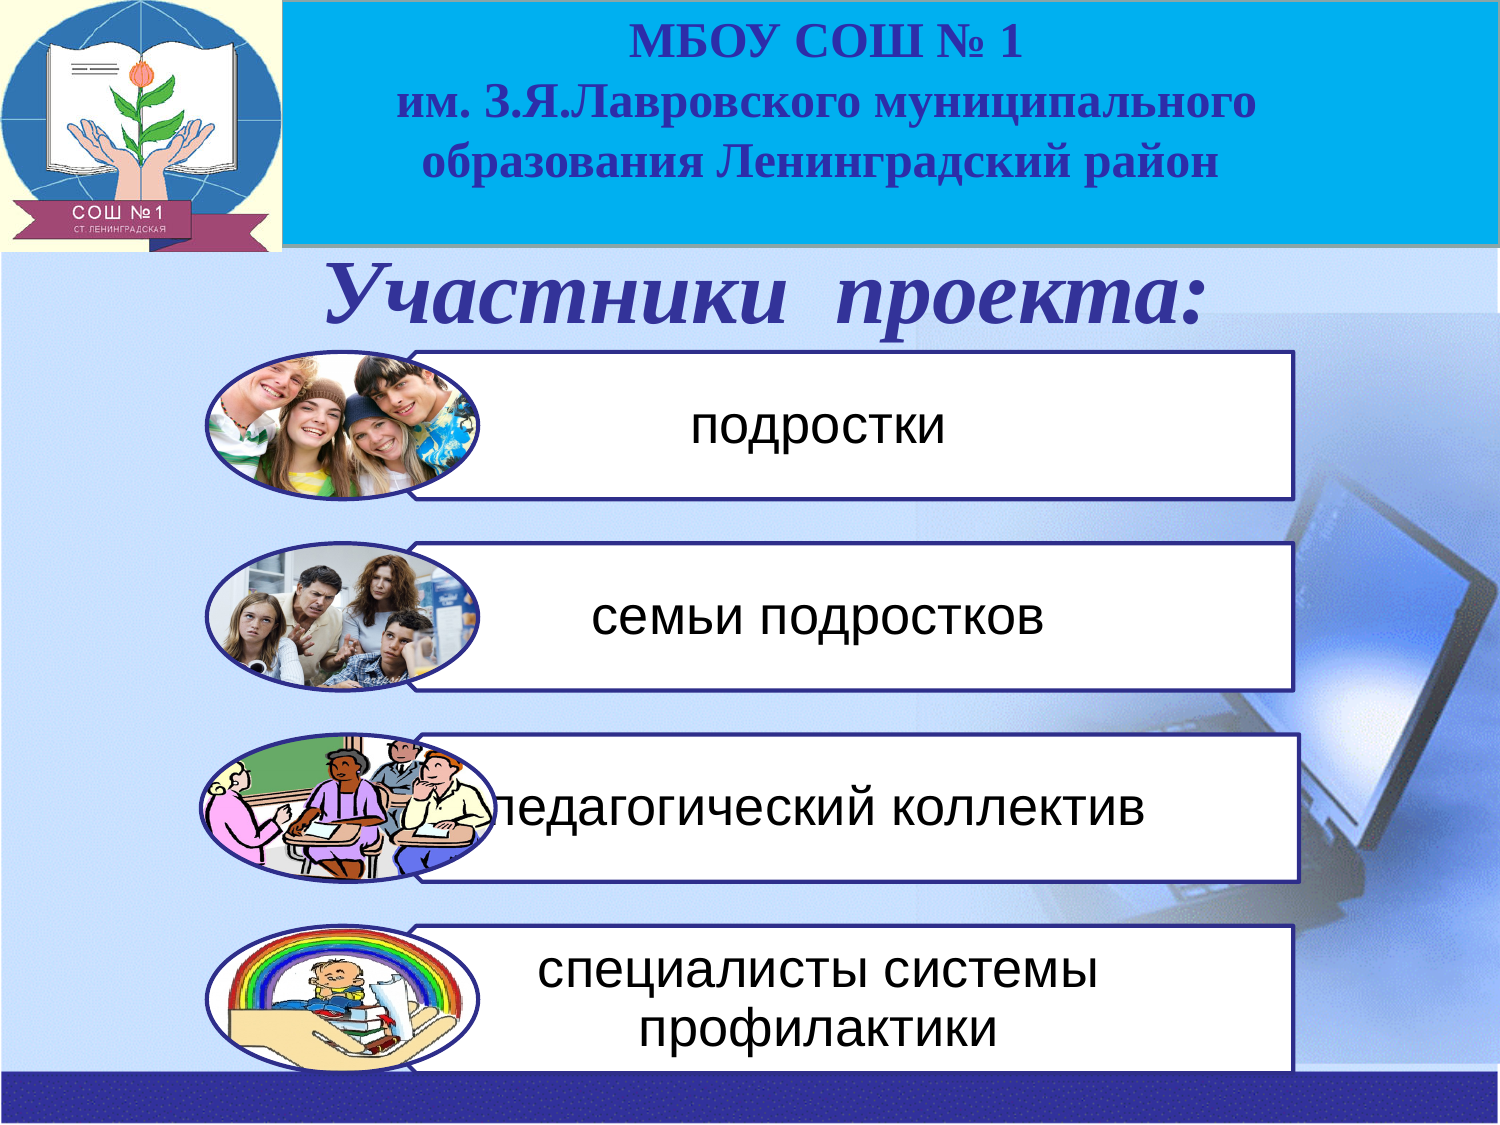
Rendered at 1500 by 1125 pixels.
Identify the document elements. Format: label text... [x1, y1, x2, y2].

text_box Участники проекта: [175, 234, 1358, 340]
text_box МБОУ СОШ № 1 им. З.Я.Лавровского муниципального образования Ленинградский район [368, 0, 1285, 195]
picture [0, 0, 1500, 1125]
text_box [282, 0, 1500, 248]
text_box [34, 351, 1466, 1074]
